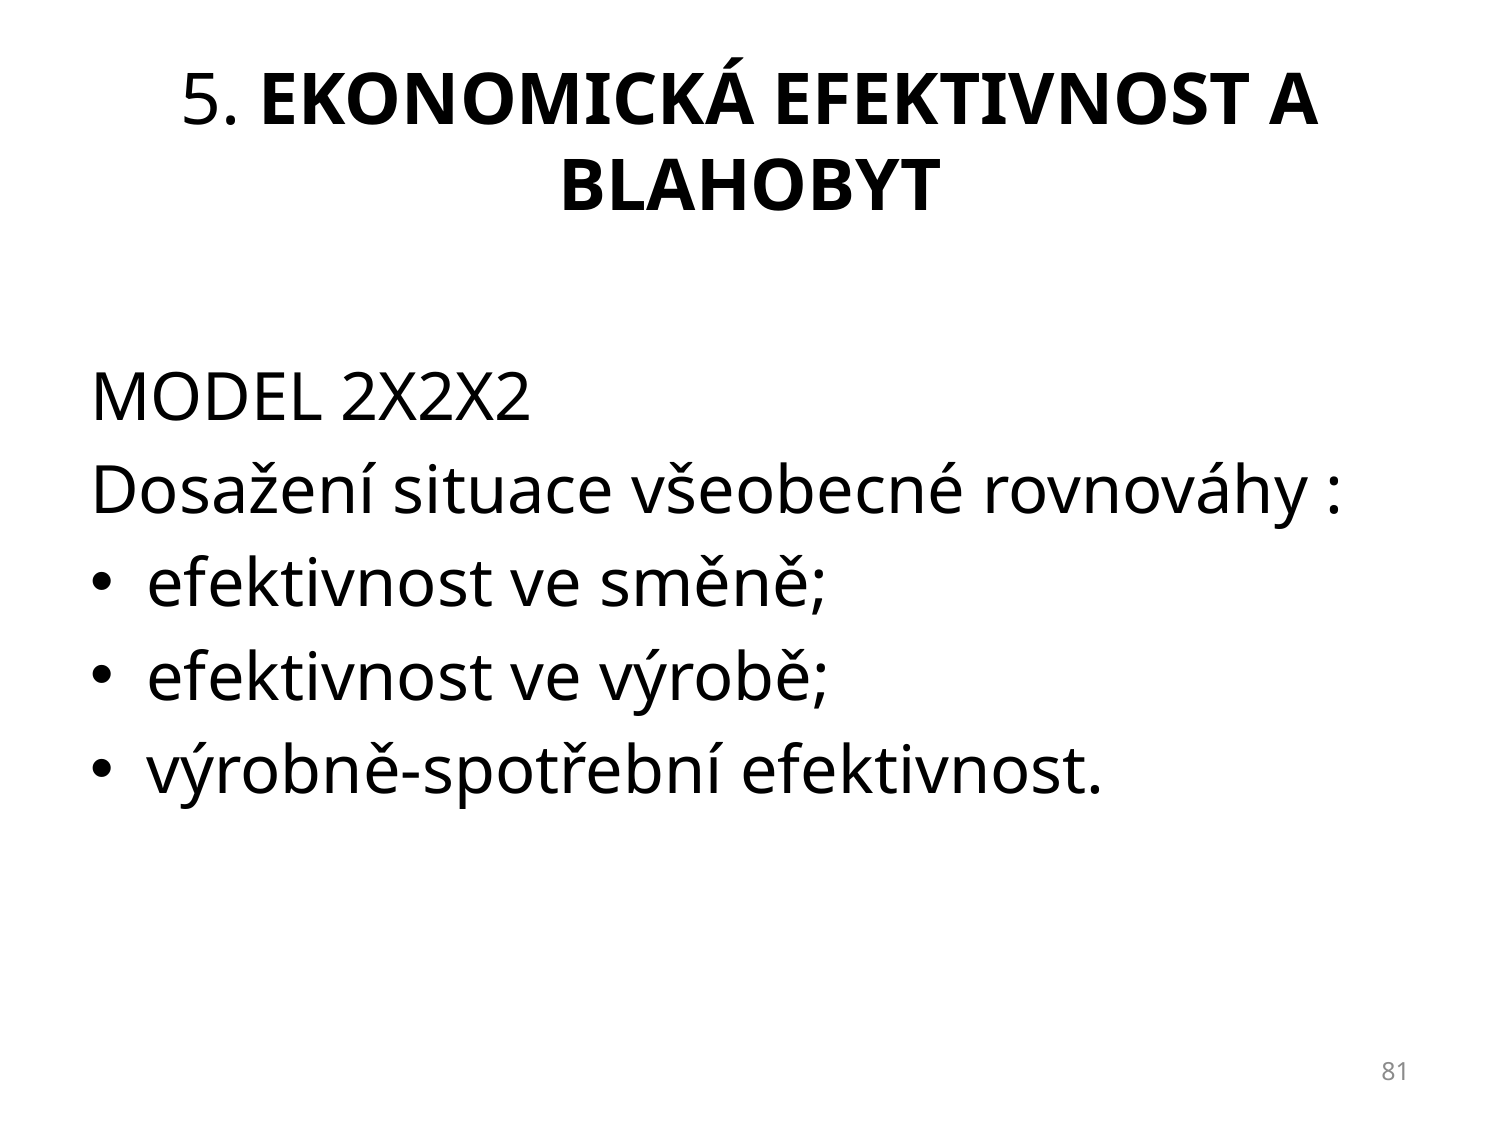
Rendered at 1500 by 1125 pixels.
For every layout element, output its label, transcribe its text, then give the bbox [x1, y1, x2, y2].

title 5. Ekonomická efektivnost a blahobyt [75, 45, 1425, 233]
list MODEL 2X2X2 Dosažení situace všeobecné rovnováhy : efektivnost ve směně; efektivnost ve výrobě; výrobně-spotřební efektivnost. [75, 262, 1425, 1005]
slide_number 81 [1074, 1042, 1425, 1103]
